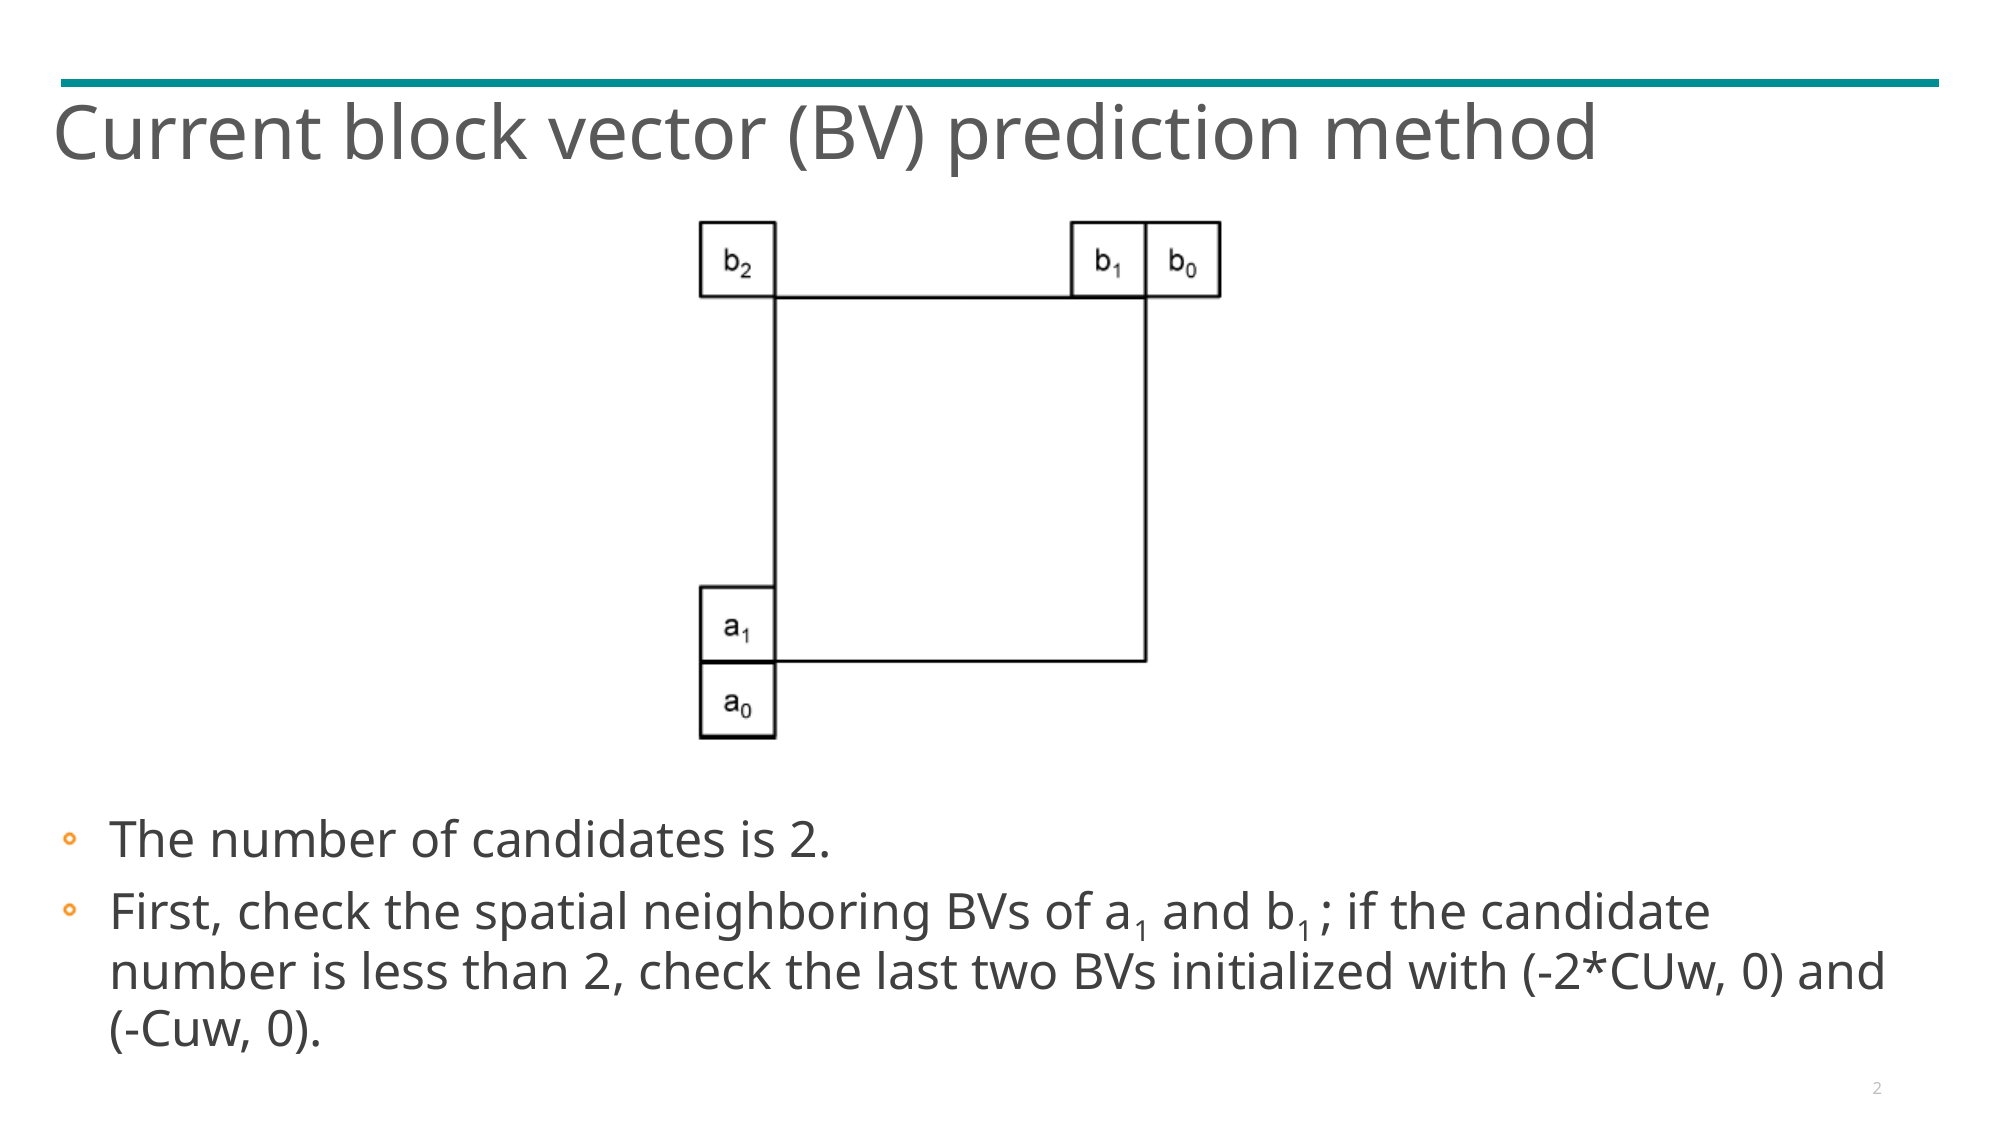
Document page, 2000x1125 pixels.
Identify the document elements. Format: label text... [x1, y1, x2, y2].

picture [681, 204, 1243, 754]
list The number of candidates is 2. First, check the spatial neighboring BVs of a1 and b1 ; if the candidate number is less than 2, check the last two BVs initialized with (-2*CUw, 0) and (-Cuw, 0). [37, 804, 1913, 1005]
picture [52, 892, 88, 928]
picture [52, 821, 88, 857]
title Current block vector (BV) prediction method [37, 97, 1913, 182]
